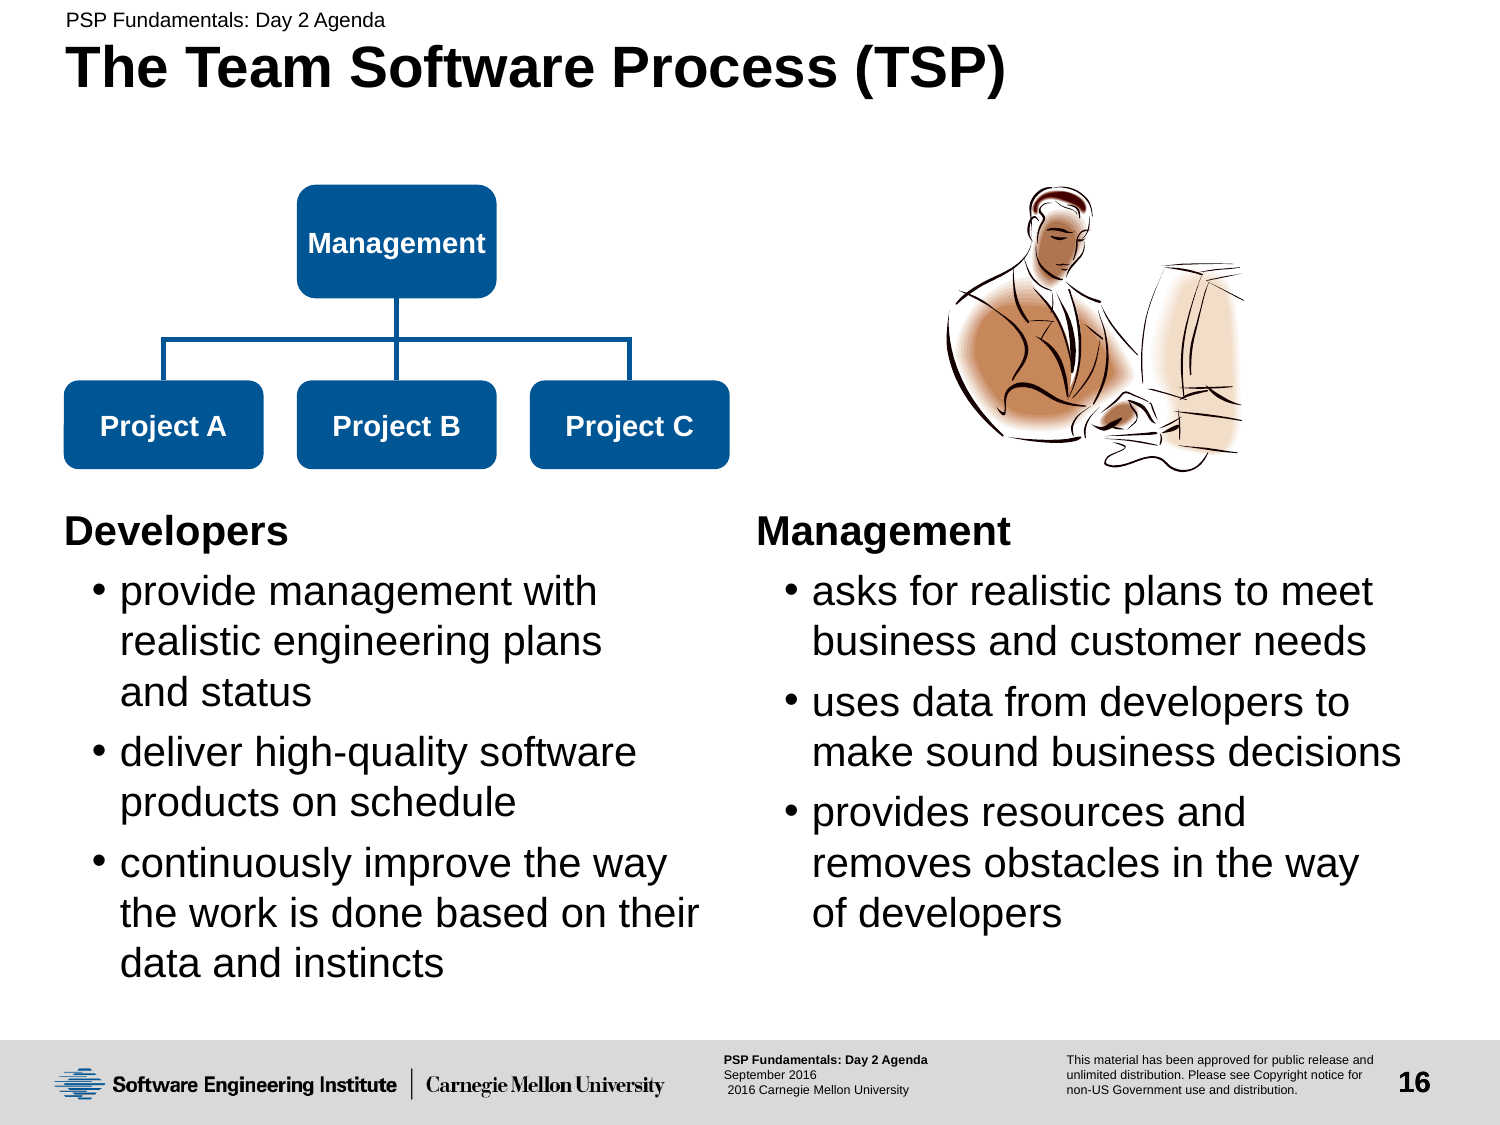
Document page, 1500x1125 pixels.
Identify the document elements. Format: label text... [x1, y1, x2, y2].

picture [46, 1061, 673, 1104]
list Management asks for realistic plans to meet business and customer needs uses data from developers to make sound business decisions provides resources and removes obstacles in the way of developers [755, 503, 1437, 1000]
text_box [63, 184, 730, 470]
picture [937, 184, 1245, 476]
list Developers provide management with realistic engineering plans and status deliver high-quality software products on schedule continuously improve the way the work is done based on their data and instincts [63, 503, 731, 1000]
title The Team Software Process (TSP) [65, 37, 1313, 167]
